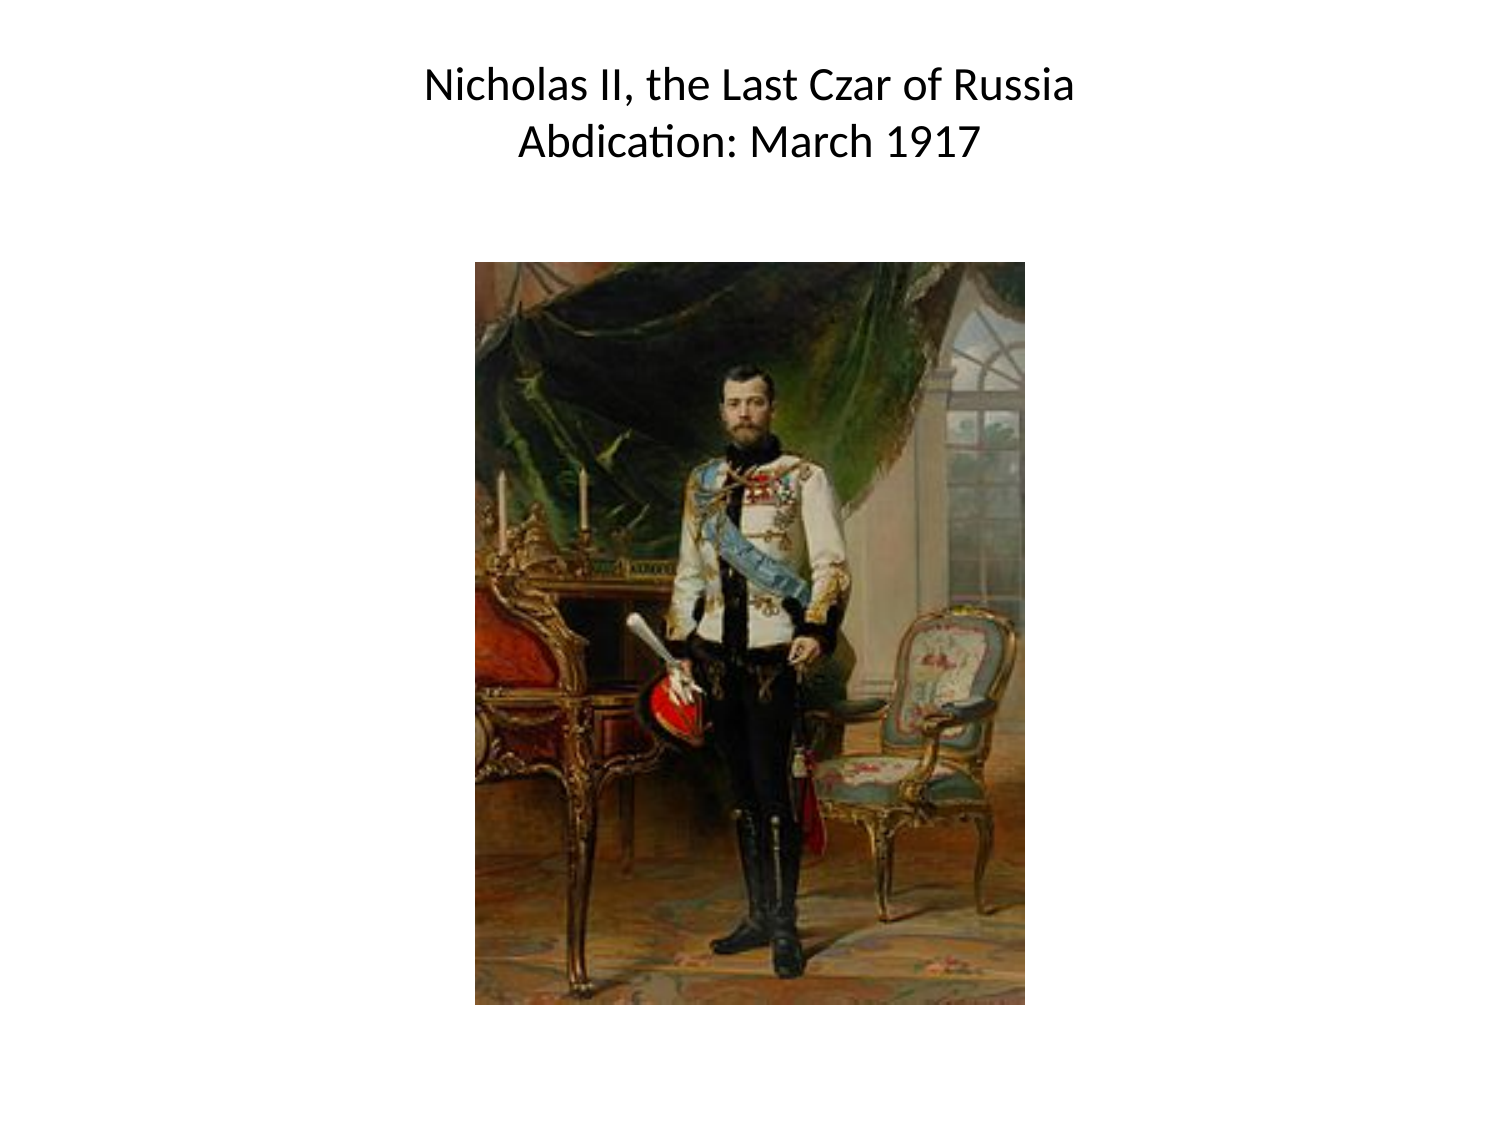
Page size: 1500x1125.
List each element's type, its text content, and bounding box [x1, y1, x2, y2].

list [74, 262, 1426, 1006]
title Nicholas II, the Last Czar of Russia Abdication: March 1917 [75, 45, 1425, 233]
